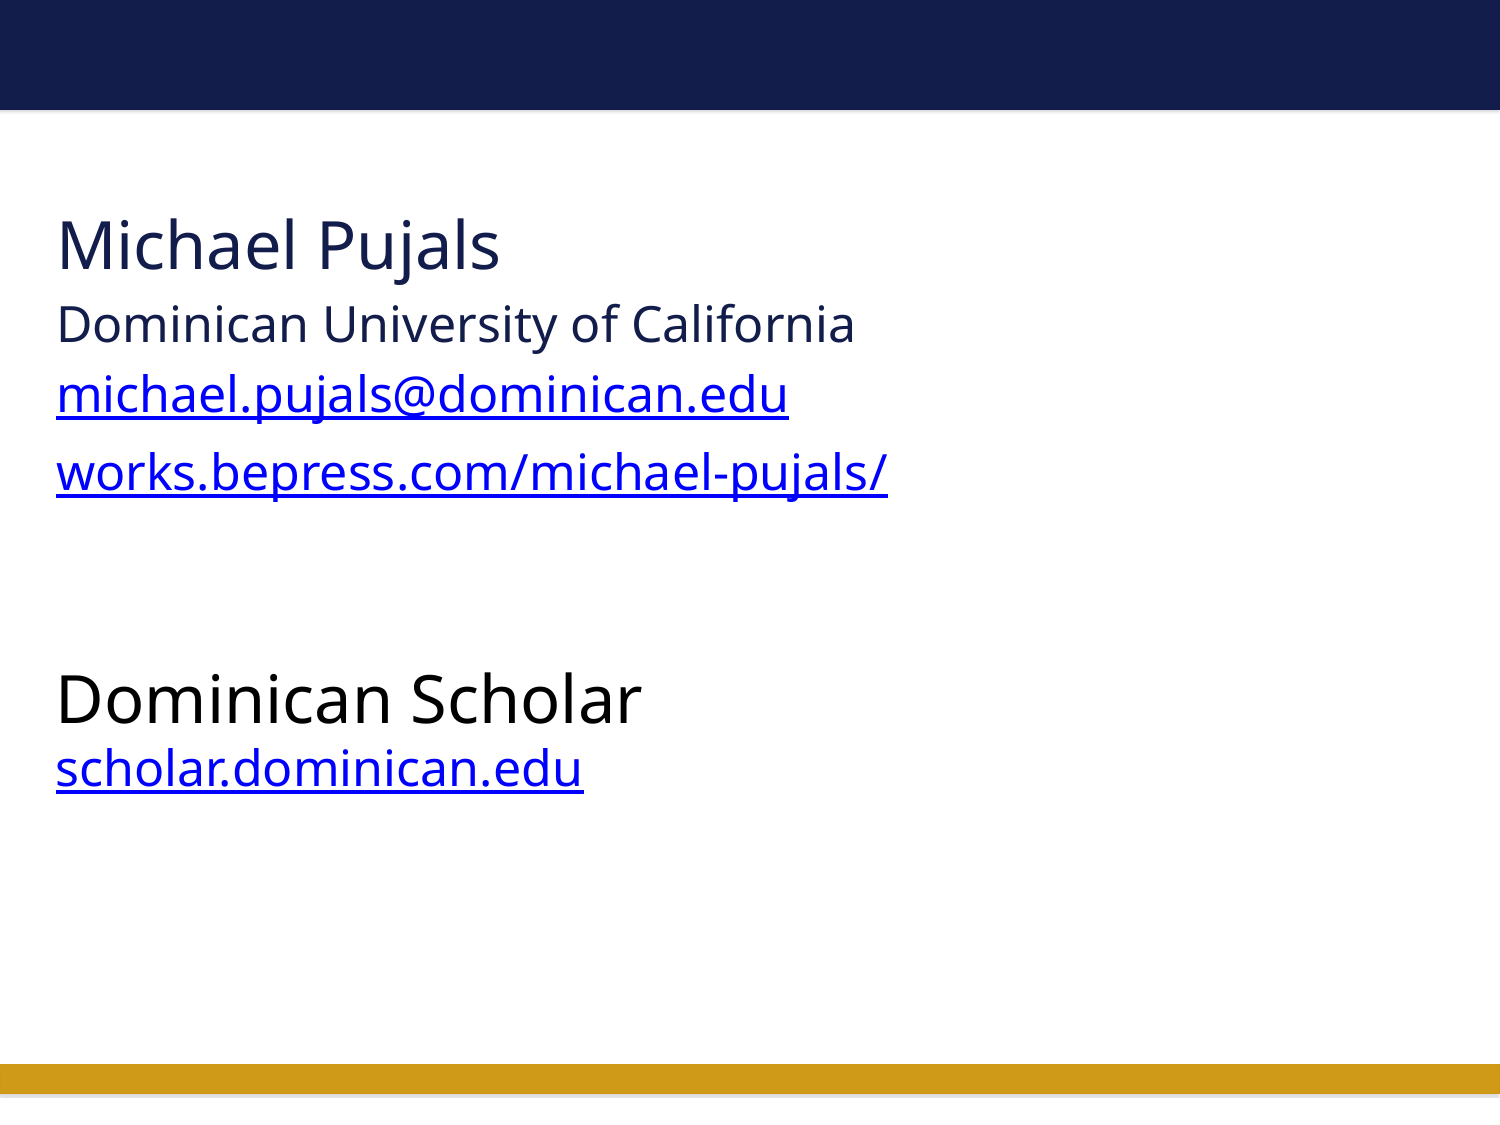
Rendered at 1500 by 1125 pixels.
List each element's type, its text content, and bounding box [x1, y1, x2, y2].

list Michael Pujals Dominican University of California michael.pujals@dominican.edu works.bepress.com/michael-pujals/ [41, 194, 1466, 566]
text_box Dominican Scholar scholar.dominican.edu [41, 649, 1118, 813]
